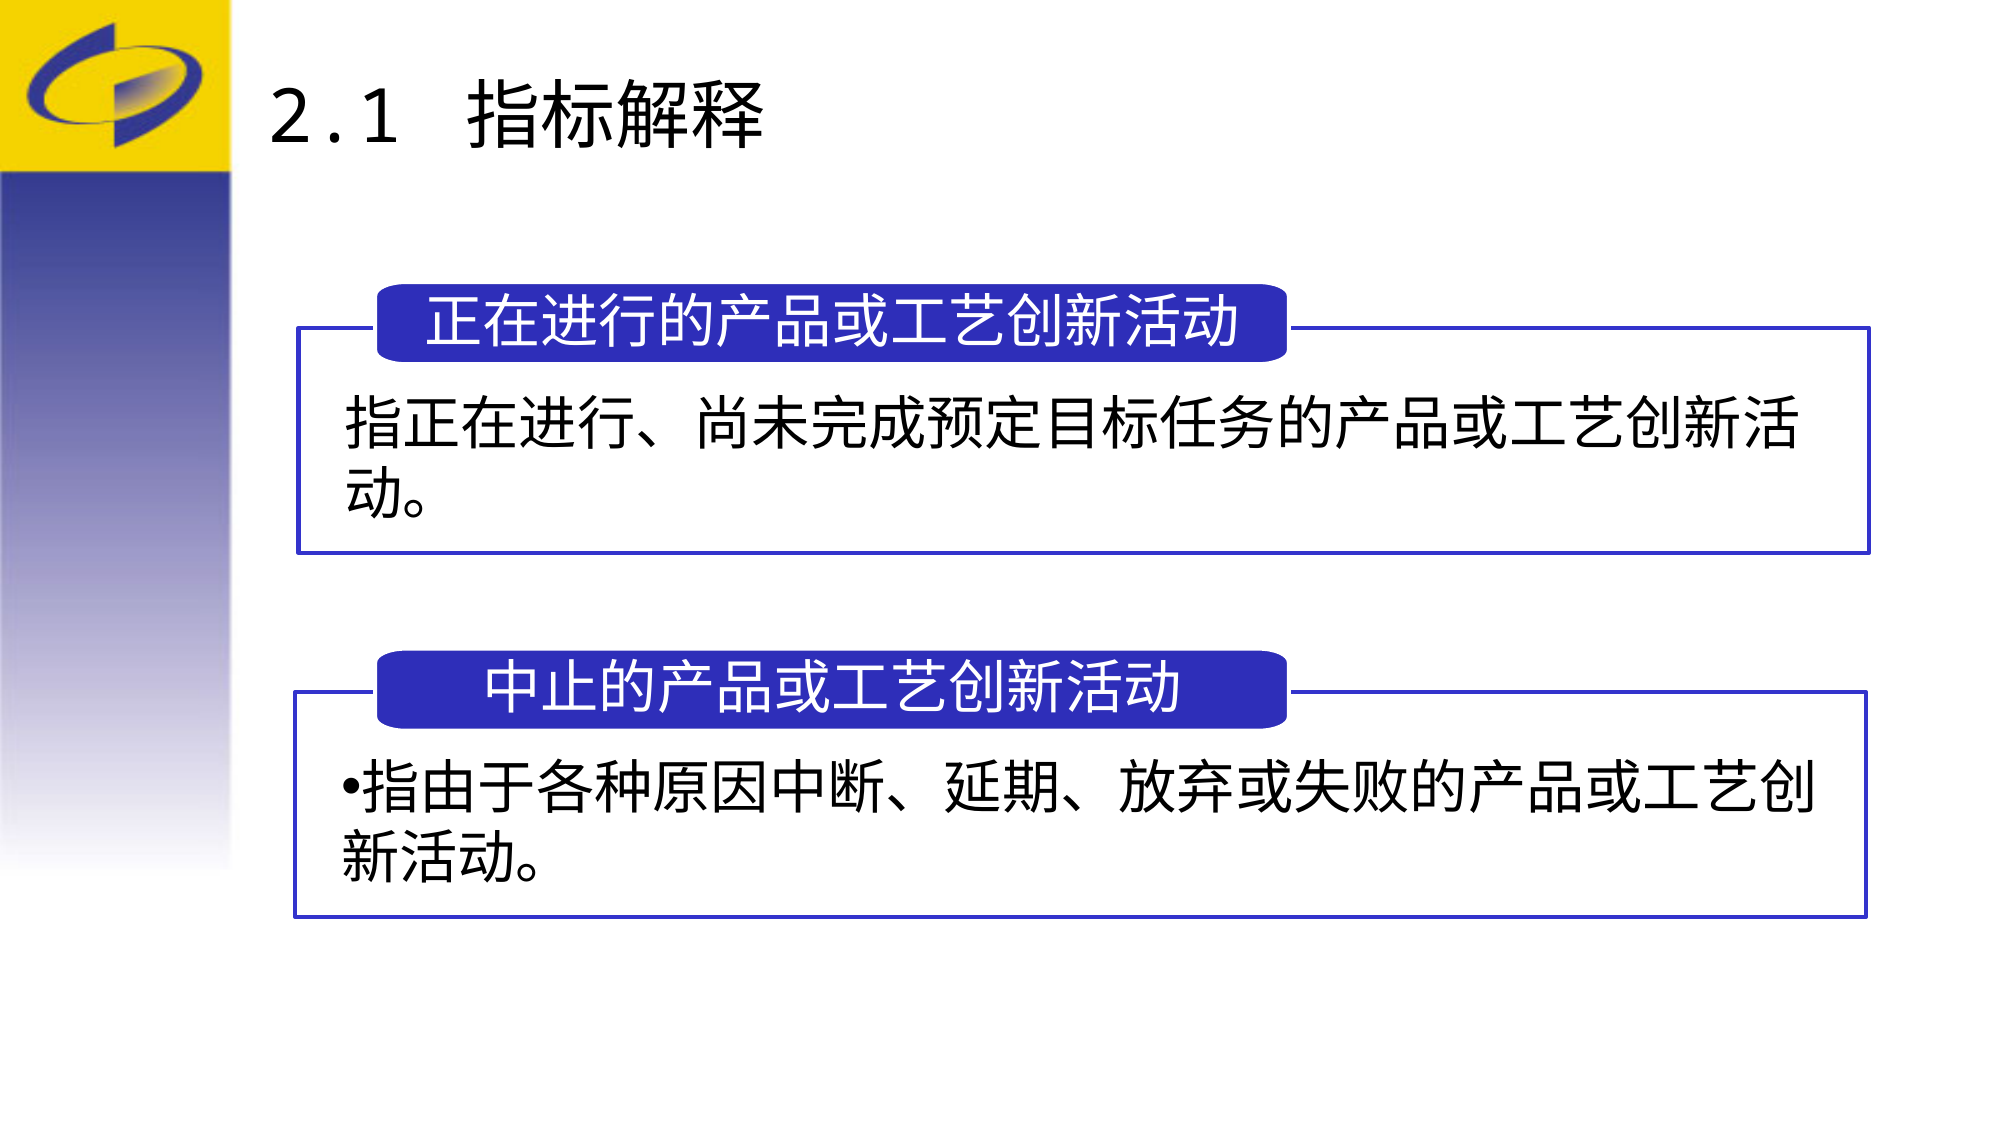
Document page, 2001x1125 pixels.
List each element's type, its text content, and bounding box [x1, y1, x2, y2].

text_box 正在进行的产品或工艺创新活动 [373, 279, 1291, 367]
text_box 指由于各种原因中断、延期、放弃或失败的产品或工艺创新活动。 [293, 690, 1868, 919]
text_box 中止的产品或工艺创新活动 [373, 646, 1291, 733]
text_box 指正在进行、尚未完成预定目标任务的产品或工艺创新活动。 [296, 326, 1871, 555]
picture [0, 0, 2000, 1125]
title 2.1 指标解释 [252, 39, 1870, 185]
